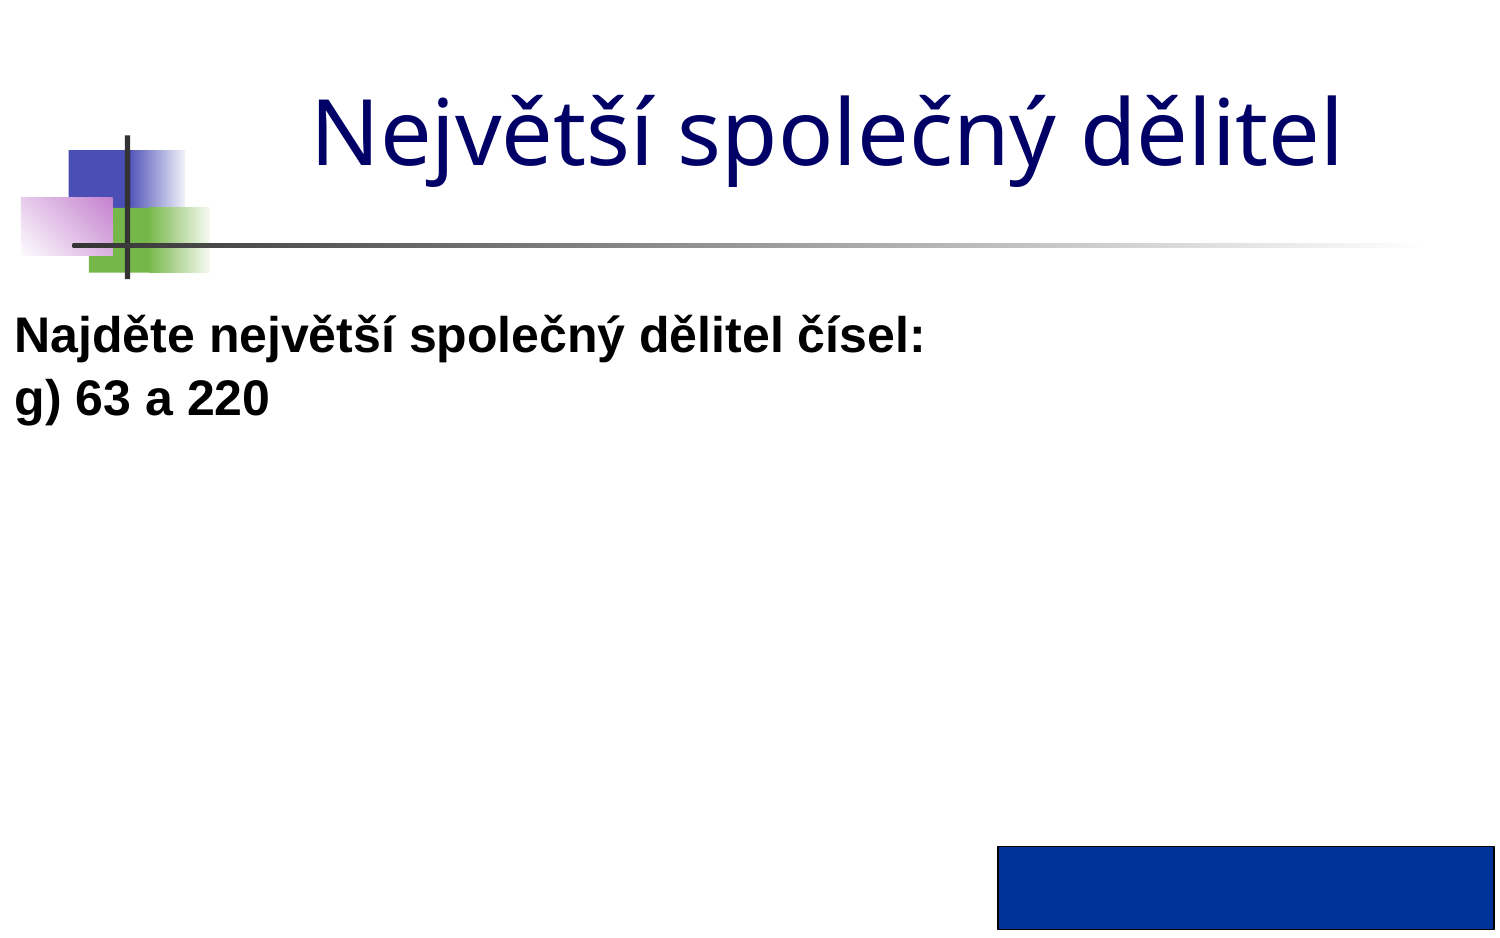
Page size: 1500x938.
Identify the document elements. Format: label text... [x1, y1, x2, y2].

text_box g) 63 a 220 [0, 357, 313, 433]
text_box D(63; 220) = 1 [1494, 856, 1500, 922]
text_box [997, 846, 1494, 930]
title Největší společný dělitel [188, 29, 1468, 230]
text_box Najděte největší společný dělitel čísel: [0, 295, 1211, 370]
